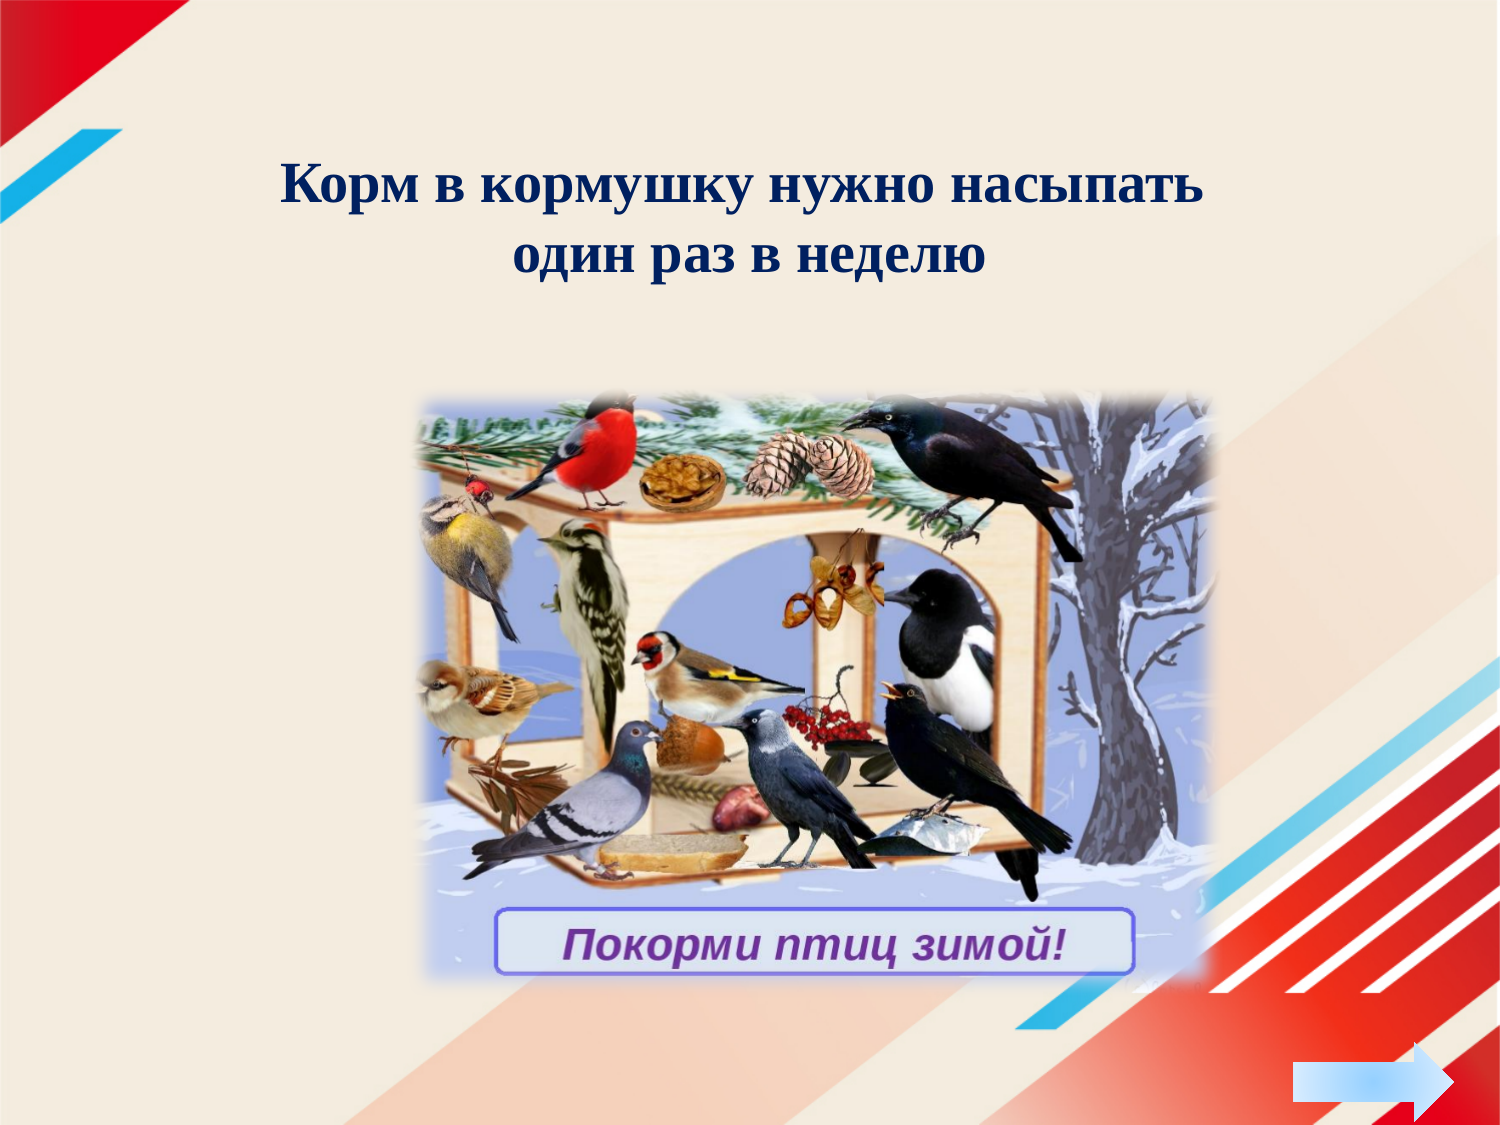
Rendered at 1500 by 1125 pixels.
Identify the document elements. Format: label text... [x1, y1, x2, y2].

text_box Корм в кормушку нужно насыпать один раз в неделю [112, 137, 1388, 292]
picture [0, 0, 1500, 1125]
